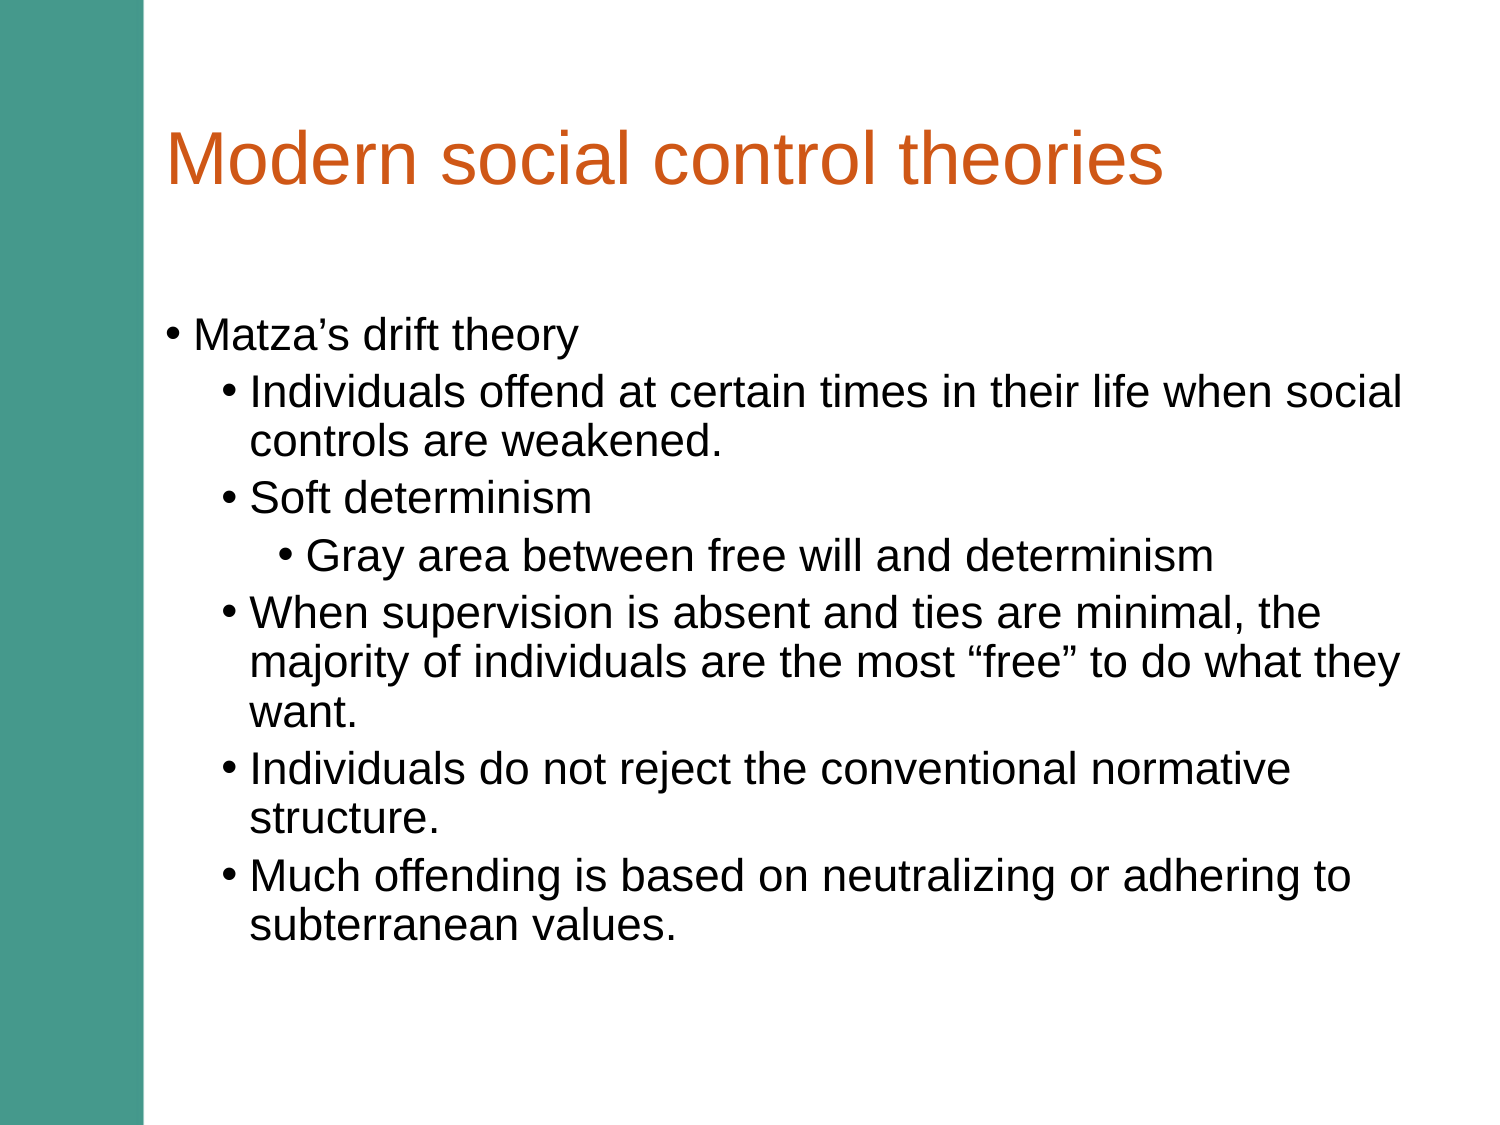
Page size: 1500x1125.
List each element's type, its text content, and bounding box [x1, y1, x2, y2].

title Modern social control theories [150, 51, 1444, 269]
picture [0, 0, 1500, 1125]
list Matza’s drift theory Individuals offend at certain times in their life when social controls are weakened. Soft determinism Gray area between free will and determinism When supervision is absent and ties are minimal, the majority of individuals are the most “free” to do what they want. Individuals do not reject the conventional normative structure. Much offending is based on neutralizing or adhering to subterranean values. [150, 303, 1444, 1017]
